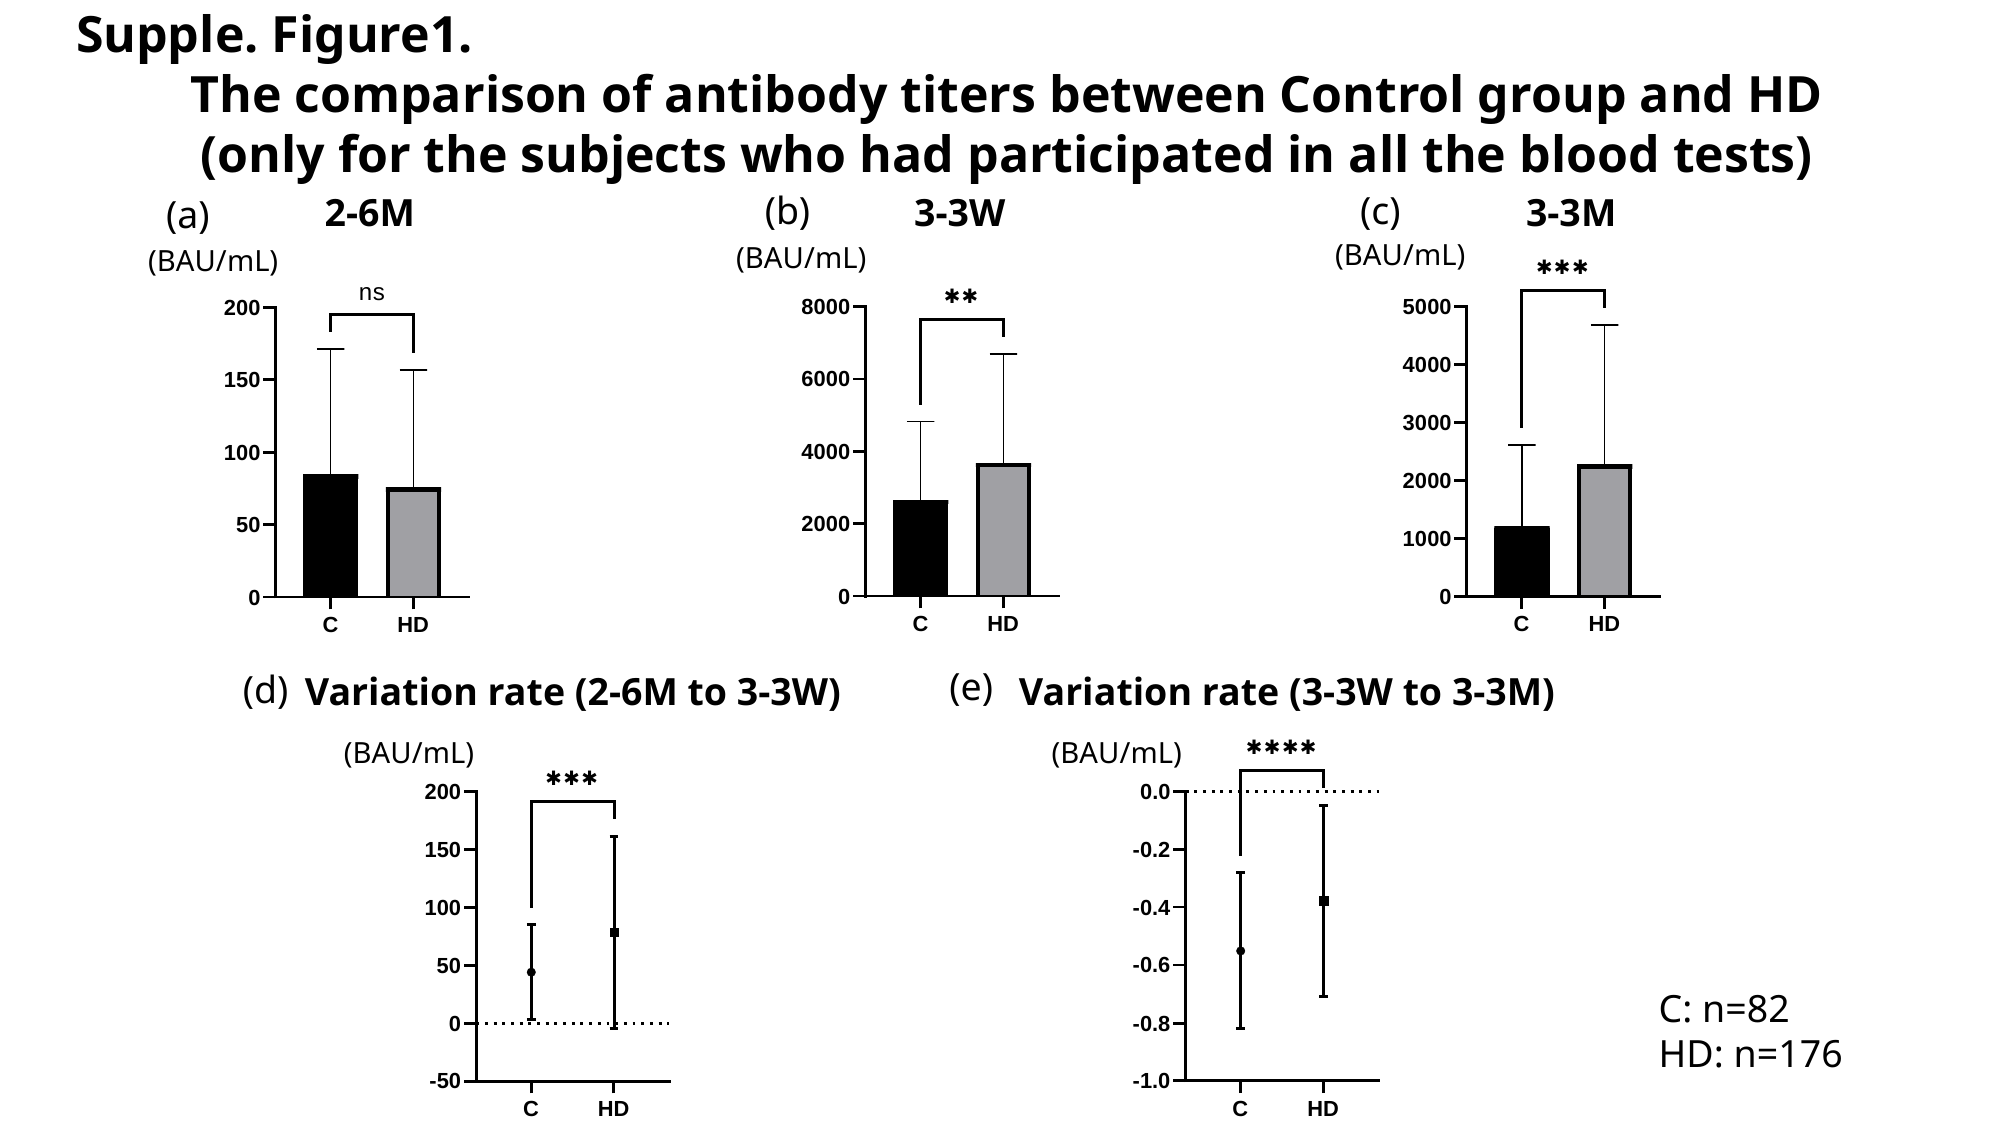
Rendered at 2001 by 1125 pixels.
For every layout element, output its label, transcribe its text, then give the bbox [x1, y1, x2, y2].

text_box (BAU/mL) [329, 726, 528, 777]
text_box Variation rate (3-3W to 3-3M) [972, 660, 1602, 721]
text_box 3-3M [1511, 181, 1644, 234]
text_box C: n=82 HD: n=176 [1643, 978, 1902, 1083]
text_box (e) [934, 655, 1021, 715]
text_box Supple. Figure1. The comparison of antibody titers between Control group and HD (only for the subjects who had participated in all the blood tests) [61, 0, 1966, 191]
text_box 2-6M [309, 181, 459, 241]
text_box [1384, 234, 1729, 655]
text_box 3-3W [899, 181, 1025, 241]
text_box (BAU/mL) [1320, 228, 1520, 279]
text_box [1114, 714, 1448, 1125]
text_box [206, 258, 538, 656]
text_box (BAU/mL) [133, 234, 332, 285]
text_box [783, 263, 1128, 655]
text_box (b) [750, 179, 837, 232]
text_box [406, 745, 739, 1125]
text_box (BAU/mL) [721, 232, 920, 283]
text_box (a) [151, 183, 238, 234]
text_box (BAU/mL) [1036, 727, 1114, 777]
text_box Variation rate (2-6M to 3-3W) [258, 660, 888, 721]
text_box (c) [1345, 179, 1432, 228]
text_box (d) [228, 658, 315, 719]
